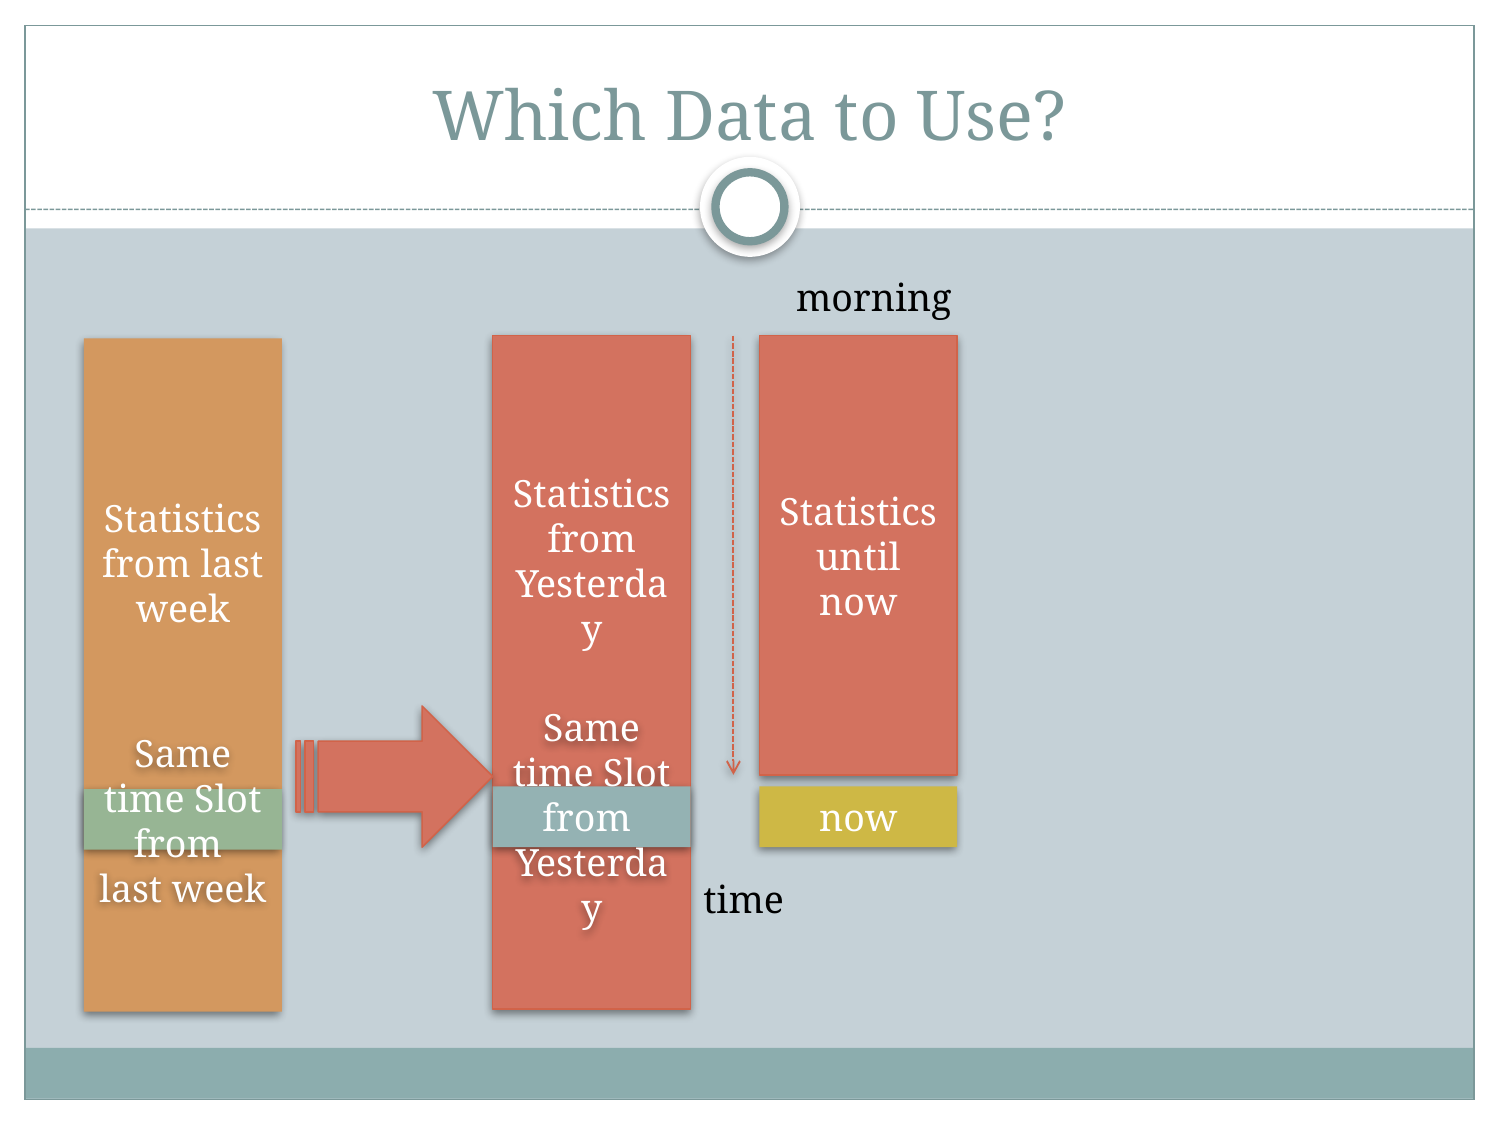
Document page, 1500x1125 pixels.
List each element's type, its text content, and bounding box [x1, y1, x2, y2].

text_box [304, 740, 314, 813]
title Which Data to Use? [49, 37, 1450, 162]
text_box Same time Slot from last week [83, 789, 282, 850]
text_box morning [781, 266, 967, 327]
text_box Statistics until now [759, 335, 958, 776]
text_box Statistics from Yesterday [492, 857, 691, 1010]
text_box Statistics from last week [83, 858, 282, 1012]
text_box [317, 705, 494, 848]
text_box [295, 740, 301, 813]
text_box Statistics from Yesterday [492, 335, 691, 784]
text_box Statistics from last week [83, 338, 282, 787]
text_box time [697, 868, 799, 929]
text_box Same time Slot from Yesterday [492, 786, 691, 848]
text_box now [759, 786, 958, 848]
